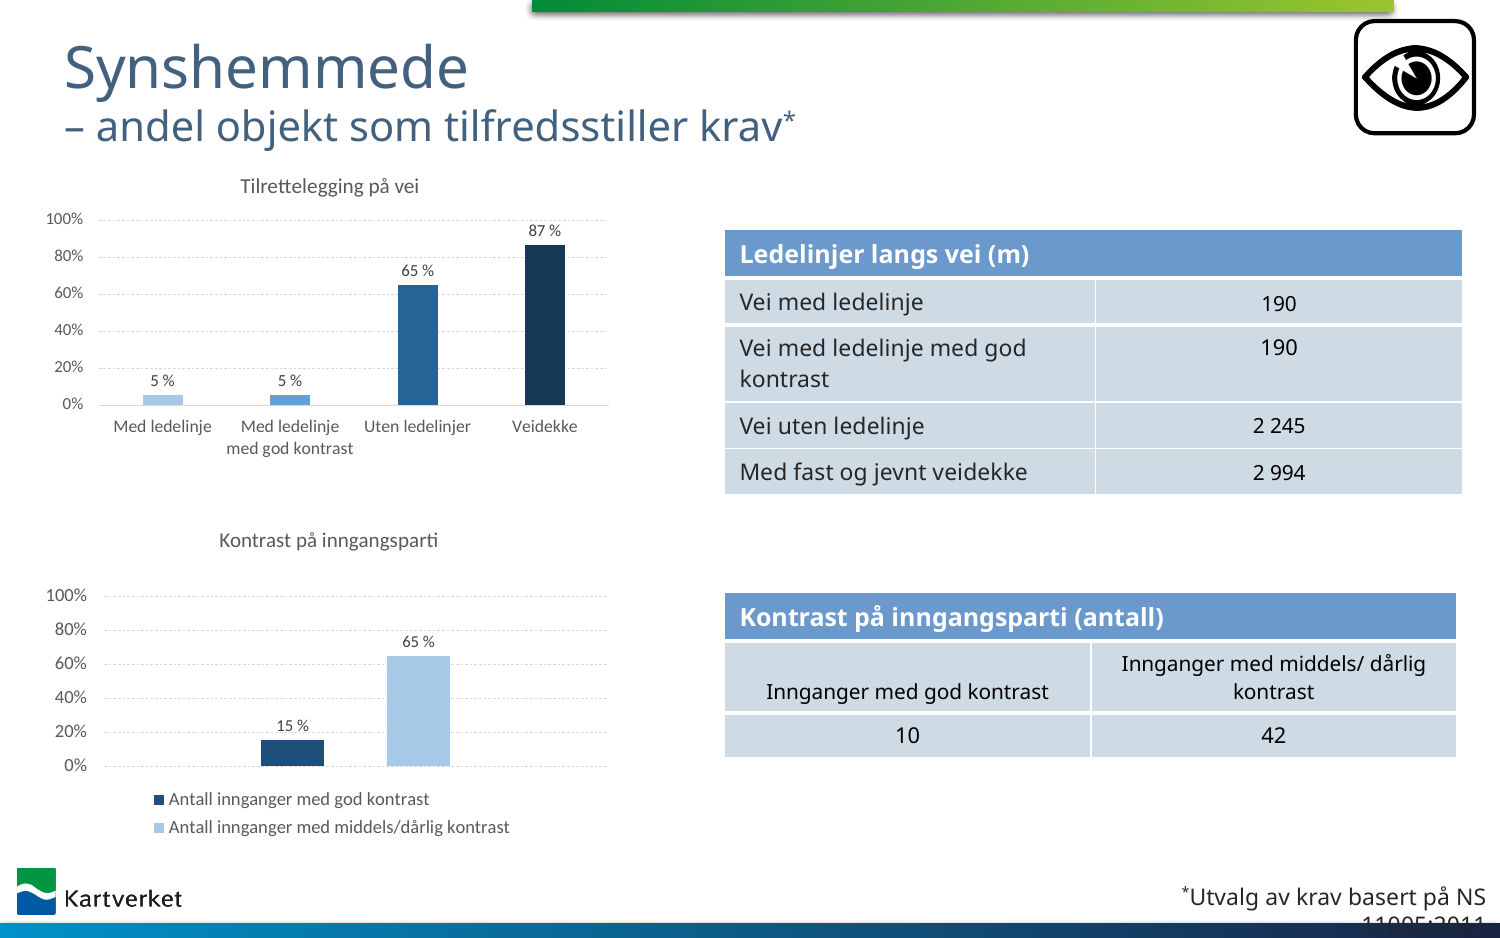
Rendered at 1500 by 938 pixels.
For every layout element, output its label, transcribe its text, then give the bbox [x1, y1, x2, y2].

table_header Kontrast på inngangsparti (antall) [725, 593, 1456, 639]
table_cell Med fast og jevnt veidekke [725, 449, 1095, 494]
table_cell 190 [1096, 280, 1462, 323]
picture [41, 166, 619, 492]
text_box Synshemmede – andel objekt som tilfredsstiller krav* [49, 24, 1431, 158]
table_cell 190 [1096, 327, 1462, 401]
table_cell 42 [1092, 715, 1456, 757]
table_cell Innganger med middels/ dårlig kontrast [1092, 643, 1456, 711]
table_header Ledelinjer langs vei (m) [725, 230, 1462, 276]
table_cell Innganger med god kontrast [725, 643, 1090, 711]
table_cell 2 245 [1096, 403, 1462, 448]
text_box *Utvalg av krav basert på NS 11005:2011 [1068, 873, 1500, 938]
table_cell Vei med ledelinje med god kontrast [725, 327, 1095, 401]
table_cell 2 994 [1096, 449, 1462, 494]
table_cell Vei med ledelinje [725, 280, 1095, 323]
table_cell Vei uten ledelinje [725, 403, 1095, 448]
picture [41, 520, 617, 846]
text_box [1355, 20, 1475, 134]
table_cell 10 [725, 715, 1090, 757]
